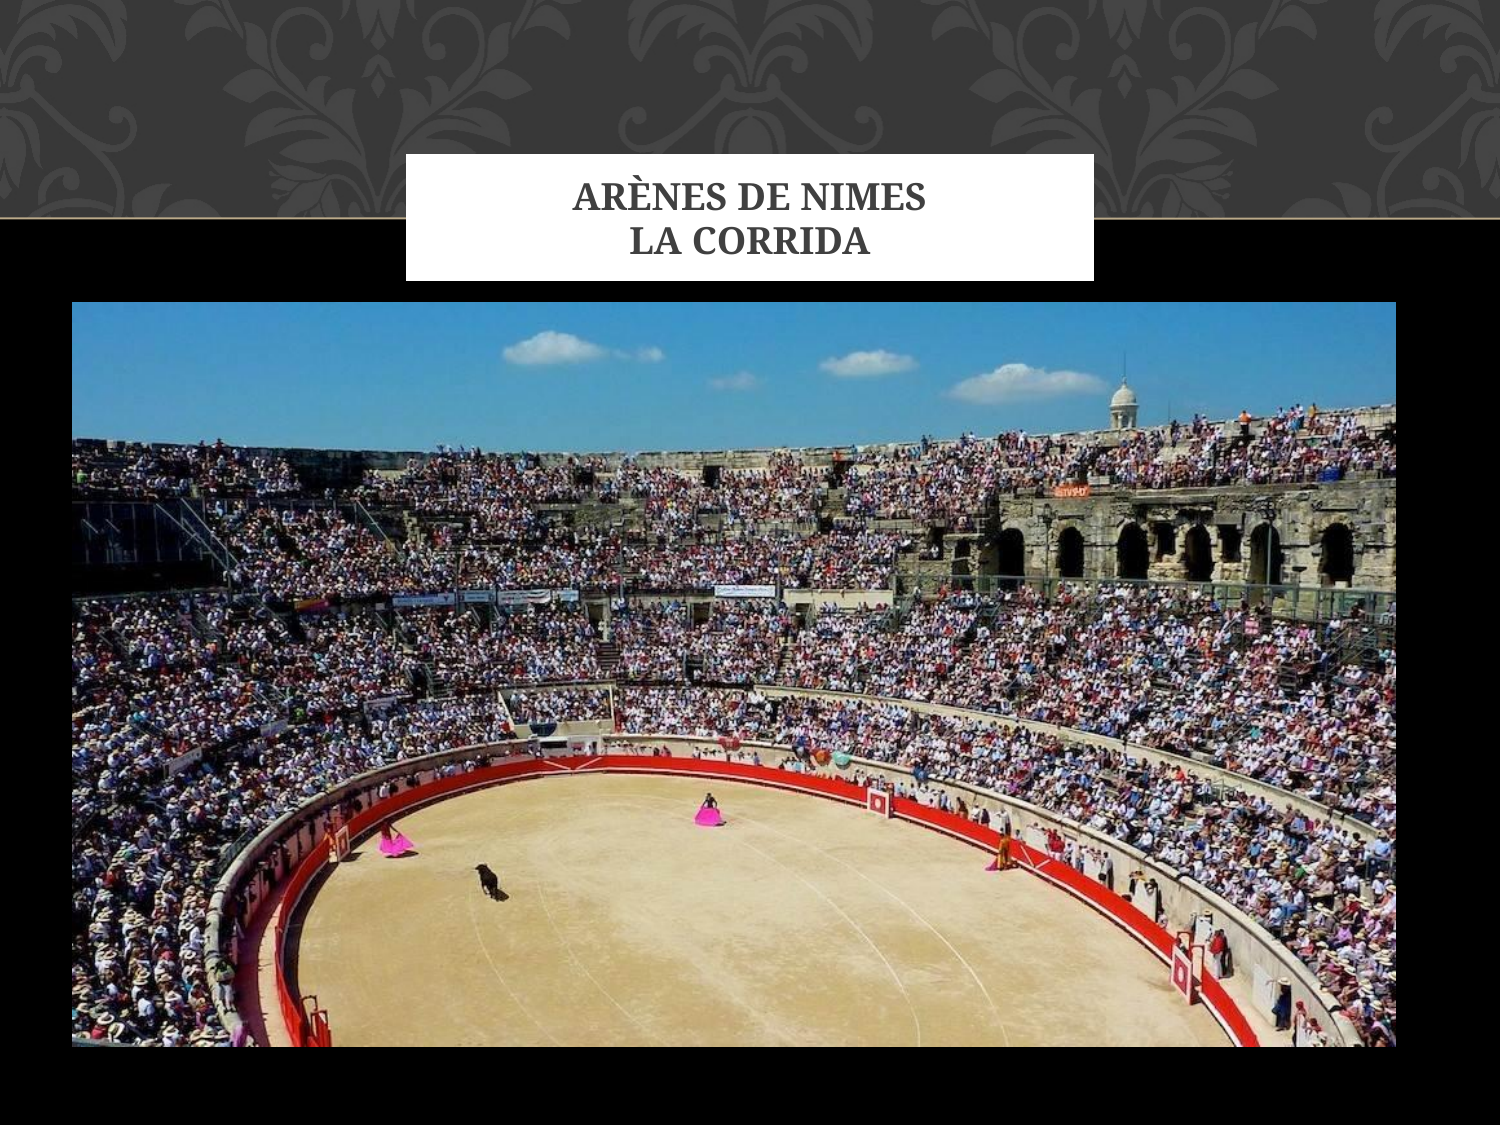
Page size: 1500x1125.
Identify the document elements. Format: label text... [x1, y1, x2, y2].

title Arènes de Nimes LA Corrida [406, 154, 1094, 281]
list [72, 302, 1396, 1048]
